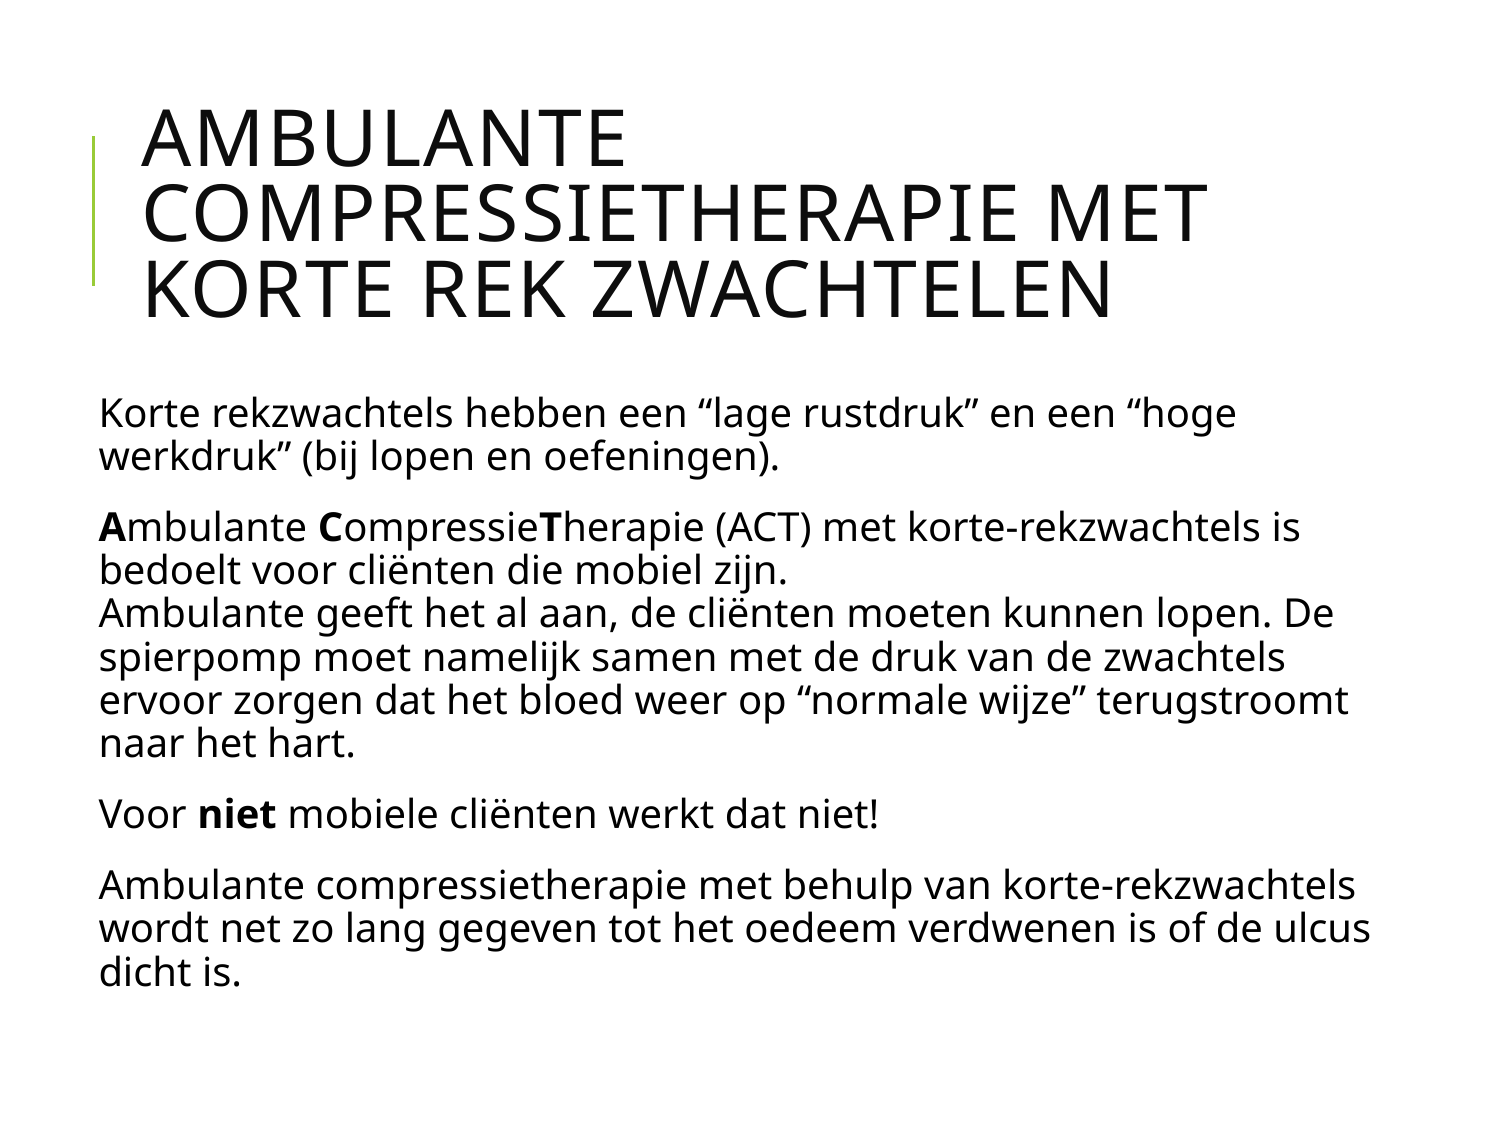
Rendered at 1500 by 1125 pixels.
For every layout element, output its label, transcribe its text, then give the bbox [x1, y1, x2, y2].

title Ambulante Compressietherapie met korte rek zwachtelen [126, 96, 1322, 342]
list Korte rekzwachtels hebben een “lage rustdruk” en een “hoge werkdruk” (bij lopen en oefeningen). Ambulante CompressieTherapie (ACT) met korte-rekzwachtels is bedoelt voor cliënten die mobiel zijn. Ambulante geeft het al aan, de cliënten moeten kunnen lopen. De spierpomp moet namelijk samen met de druk van de zwachtels ervoor zorgen dat het bloed weer op “normale wijze” terugstroomt naar het hart. Voor niet mobiele cliënten werkt dat niet! Ambulante compressietherapie met behulp van korte-rekzwachtels wordt net zo lang gegeven tot het oedeem verdwenen is of de ulcus dicht is. [76, 385, 1388, 1008]
